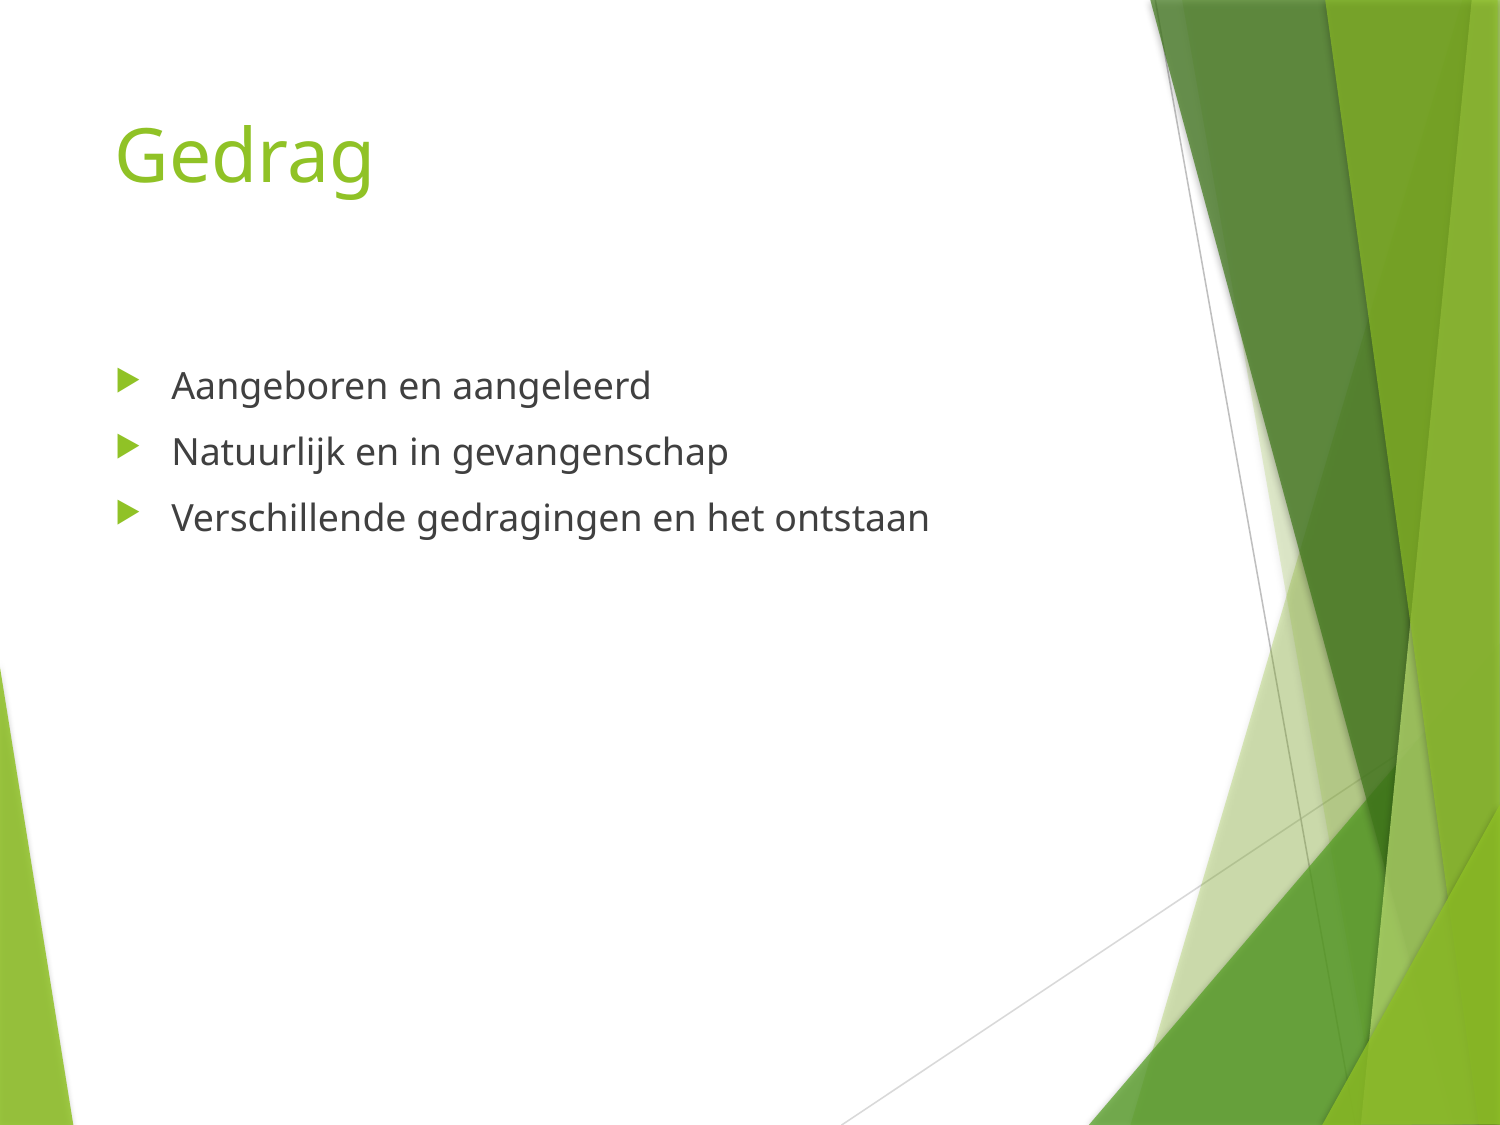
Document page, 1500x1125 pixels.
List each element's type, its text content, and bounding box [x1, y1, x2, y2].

list Aangeboren en aangeleerd Natuurlijk en in gevangenschap Verschillende gedragingen en het ontstaan [99, 354, 1142, 992]
title Gedrag [99, 99, 1142, 317]
